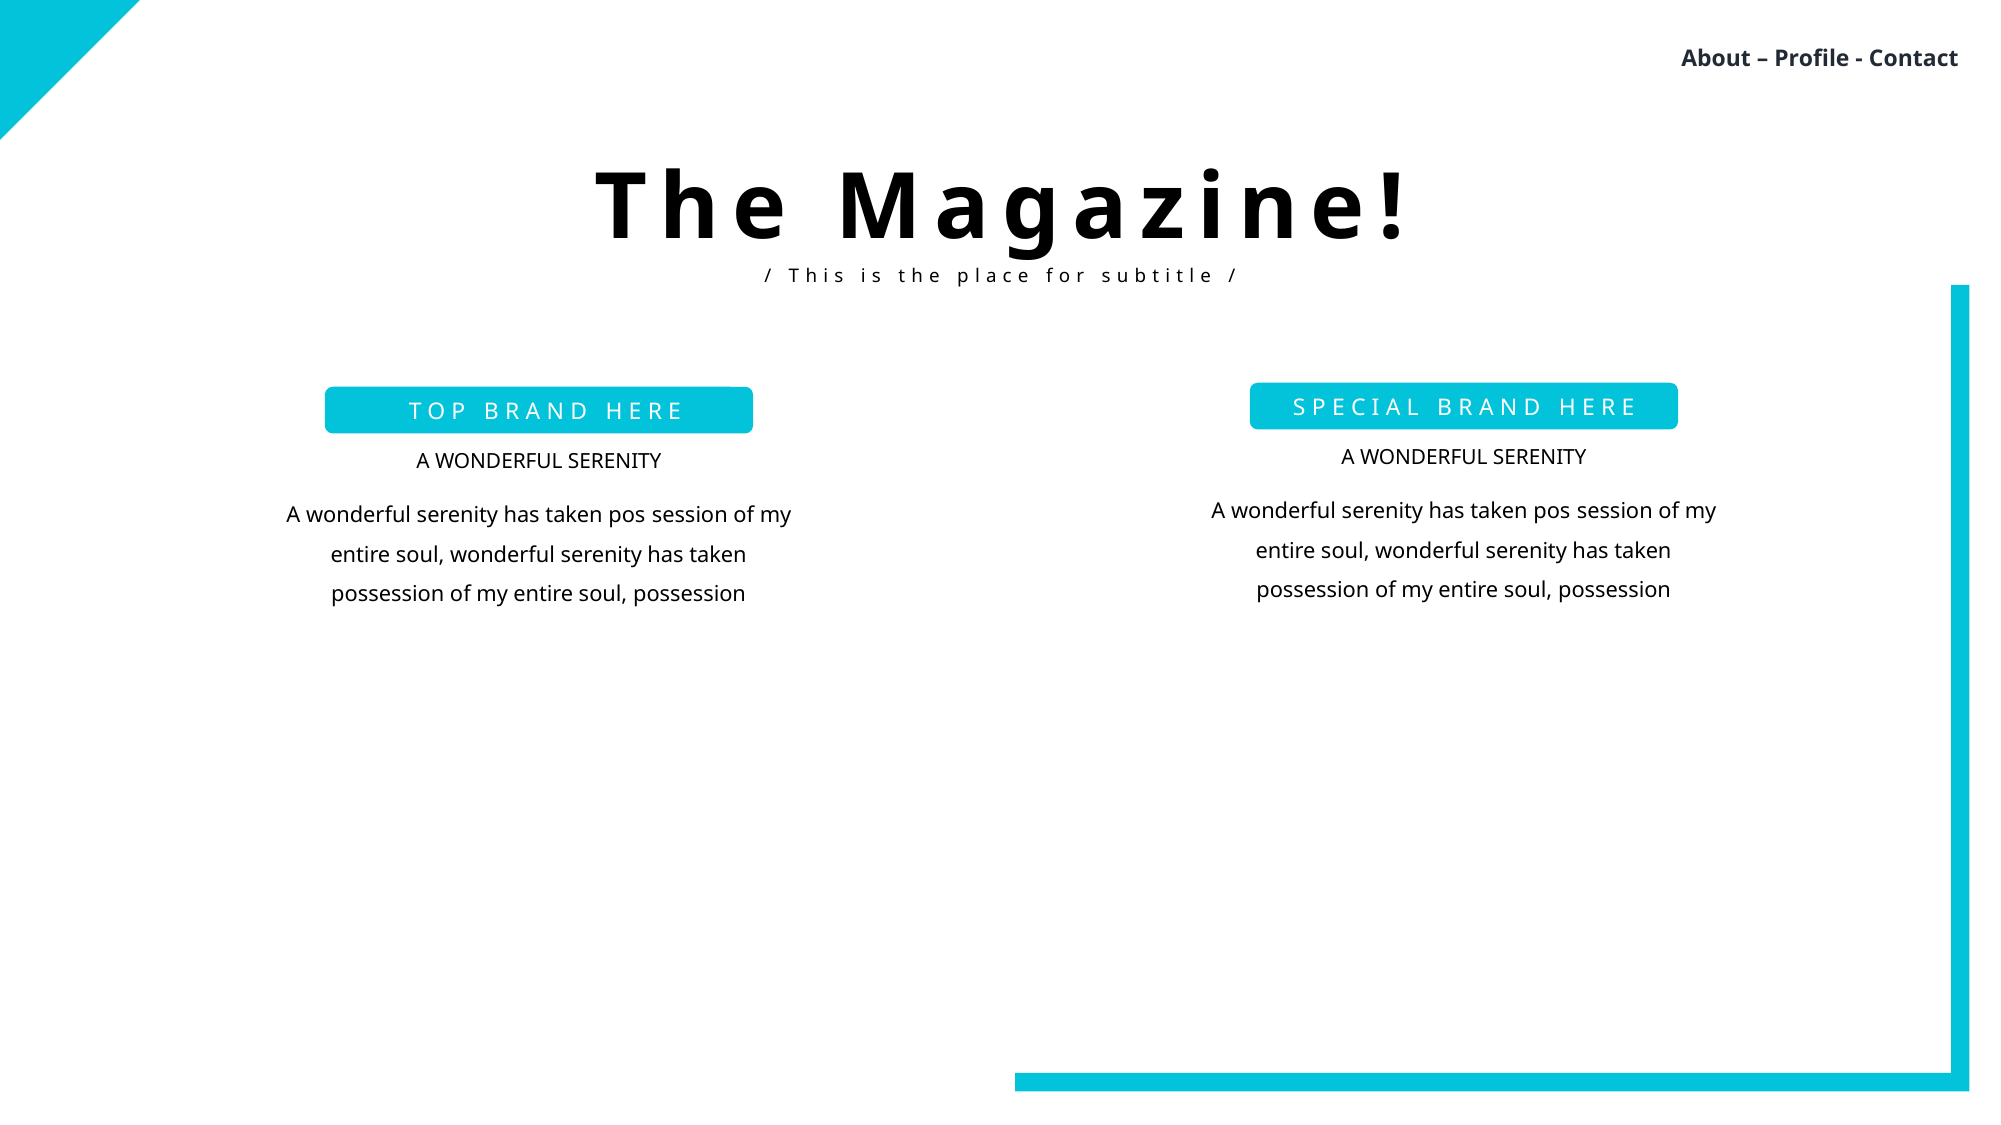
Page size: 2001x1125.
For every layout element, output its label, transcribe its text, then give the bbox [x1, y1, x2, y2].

text_box [0, 0, 142, 142]
text_box [1950, 284, 1970, 442]
text_box A WONDERFUL SERENITY [1268, 423, 1660, 431]
text_box SPECIAL BRAND HERE [1249, 382, 1679, 430]
text_box About – Profile - Contact [1557, 29, 1989, 85]
text_box TOP BRAND HERE [324, 386, 754, 431]
text_box A WONDERFUL SERENITY [343, 427, 735, 431]
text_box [554, 140, 1446, 295]
picture [0, 431, 2000, 1125]
